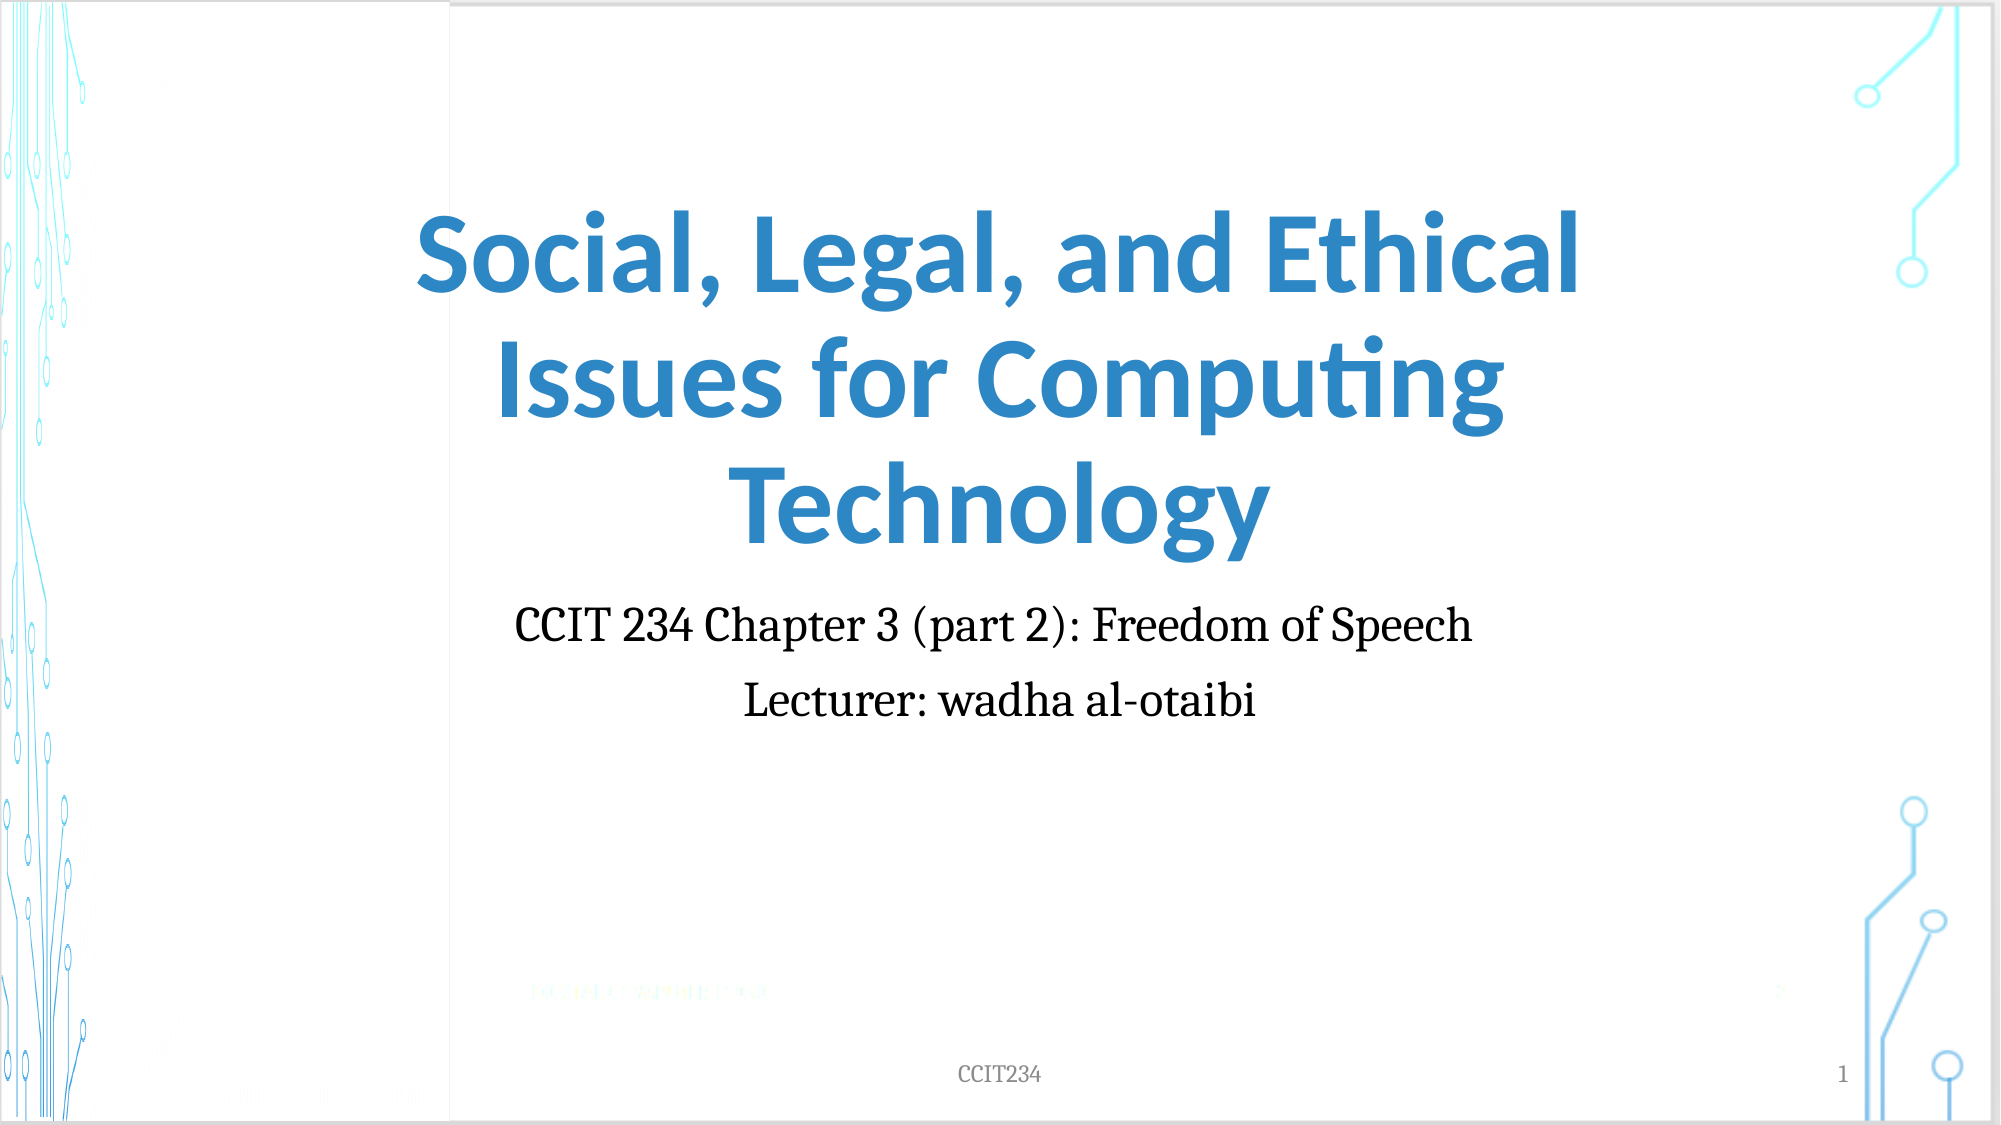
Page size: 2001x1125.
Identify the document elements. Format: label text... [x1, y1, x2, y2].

slide_number 1 [1412, 1042, 1863, 1103]
picture [0, 0, 2001, 1125]
title Social, Legal, and Ethical Issues for Computing Technology [450, 184, 1750, 576]
footer CCIT234 [662, 1042, 1338, 1103]
subtitle CCIT 234 Chapter 3 (part 2): Freedom of Speech Lecturer: wadha al-otaibi [450, 590, 1750, 863]
